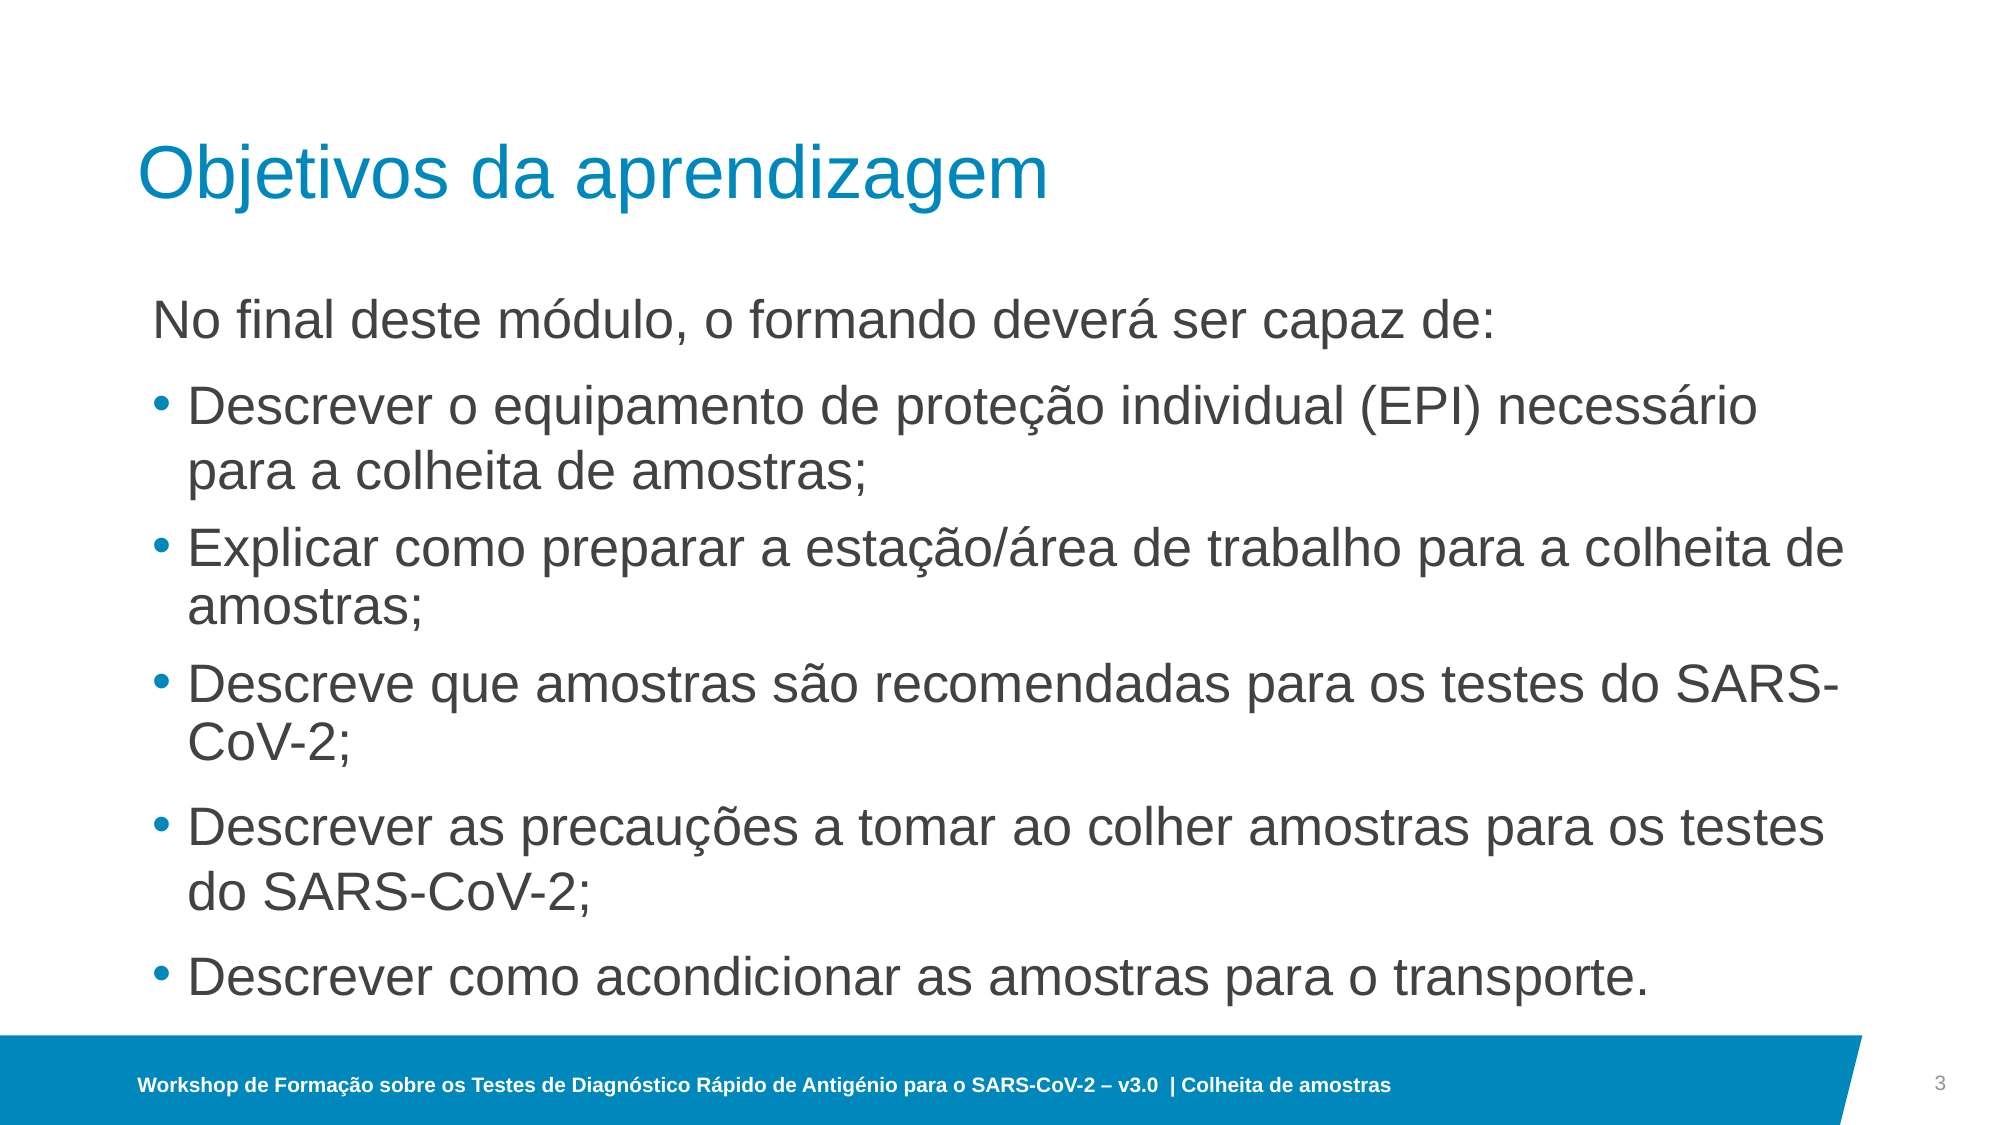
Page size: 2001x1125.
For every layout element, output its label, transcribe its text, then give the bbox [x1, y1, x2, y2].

footer Workshop de Formação sobre os Testes de Diagnóstico Rápido de Antigénio para o SARS-CoV-2 – v3.0 | Colheita de amostras [137, 1042, 1492, 1125]
slide_number 3 [1862, 1035, 1947, 1125]
list No final deste módulo, o formando deverá ser capaz de: Descrever o equipamento de proteção individual (EPI) necessário para a colheita de amostras; Explicar como preparar a estação/área de trabalho para a colheita de amostras; Descreve que amostras são recomendadas para os testes do SARS-CoV-2; Descrever as precauções a tomar ao colher amostras para os testes do SARS-CoV-2; Descrever como acondicionar as amostras para o transporte. [137, 284, 1863, 1014]
title Objetivos da aprendizagem [137, 59, 1863, 215]
